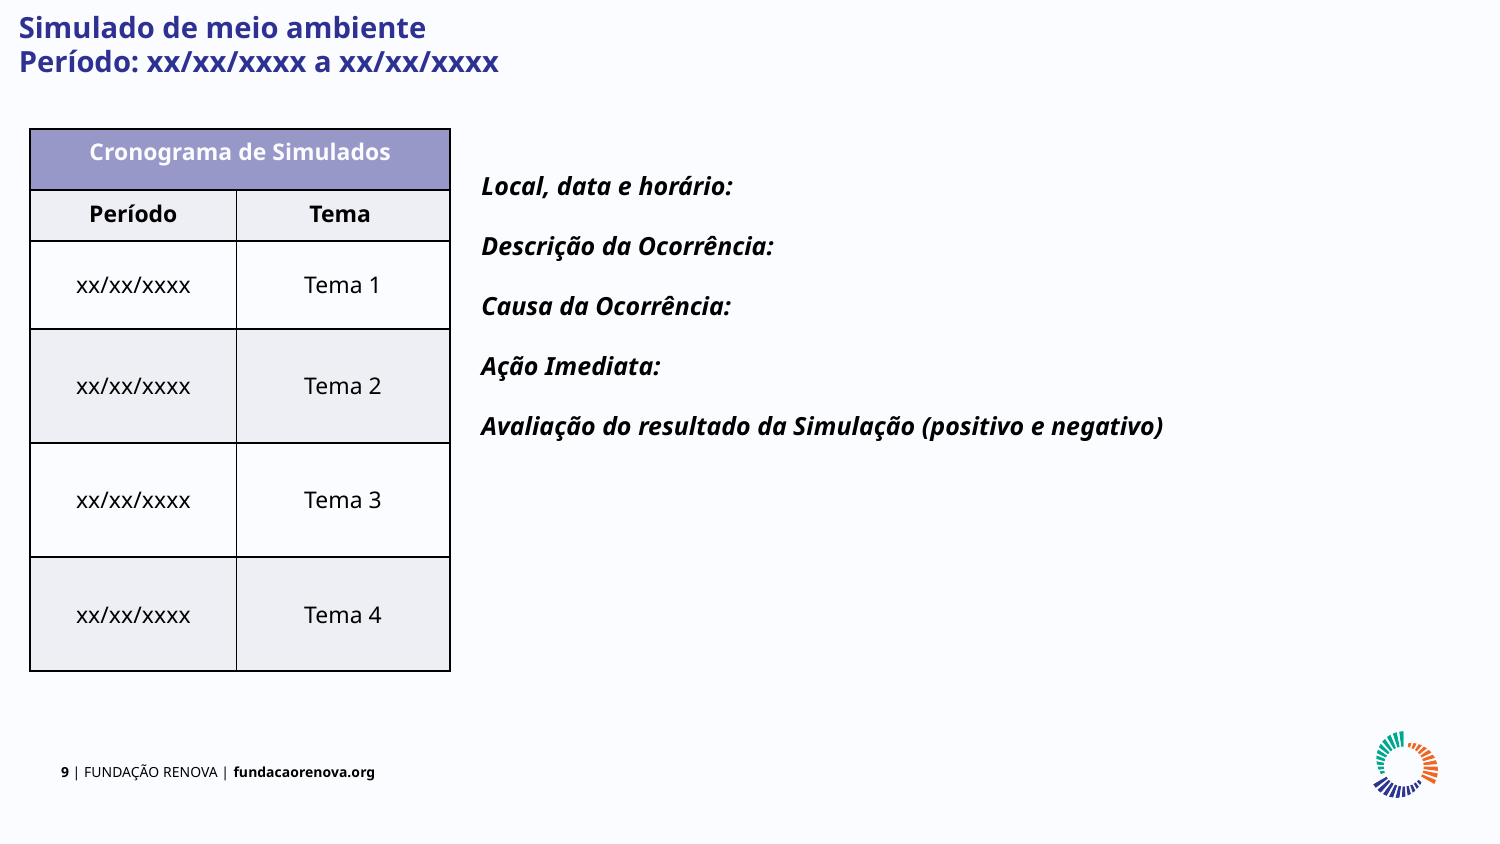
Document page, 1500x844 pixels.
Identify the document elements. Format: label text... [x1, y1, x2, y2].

table_cell xx/xx/xxxx [31, 558, 236, 670]
table_cell xx/xx/xxxx [31, 444, 236, 556]
table_header Cronograma de Simulados [31, 130, 449, 189]
table_cell Tema [237, 191, 449, 240]
table_cell Período [31, 191, 236, 240]
table_cell Tema 3 [237, 444, 449, 556]
table_cell Tema 2 [237, 330, 449, 442]
picture [1373, 731, 1438, 798]
text_box Local, data e horário: Descrição da Ocorrência: Causa da Ocorrência: Ação Imediata: Avaliação do resultado da Simulação (positivo e negativo) [466, 133, 1487, 508]
table_cell xx/xx/xxxx [31, 330, 236, 442]
table_cell Tema 4 [237, 558, 449, 670]
table_cell xx/xx/xxxx [31, 242, 236, 328]
table_cell Tema 1 [237, 242, 449, 328]
text_box Simulado de meio ambiente Período: xx/xx/xxxx a xx/xx/xxxx [4, 2, 956, 104]
